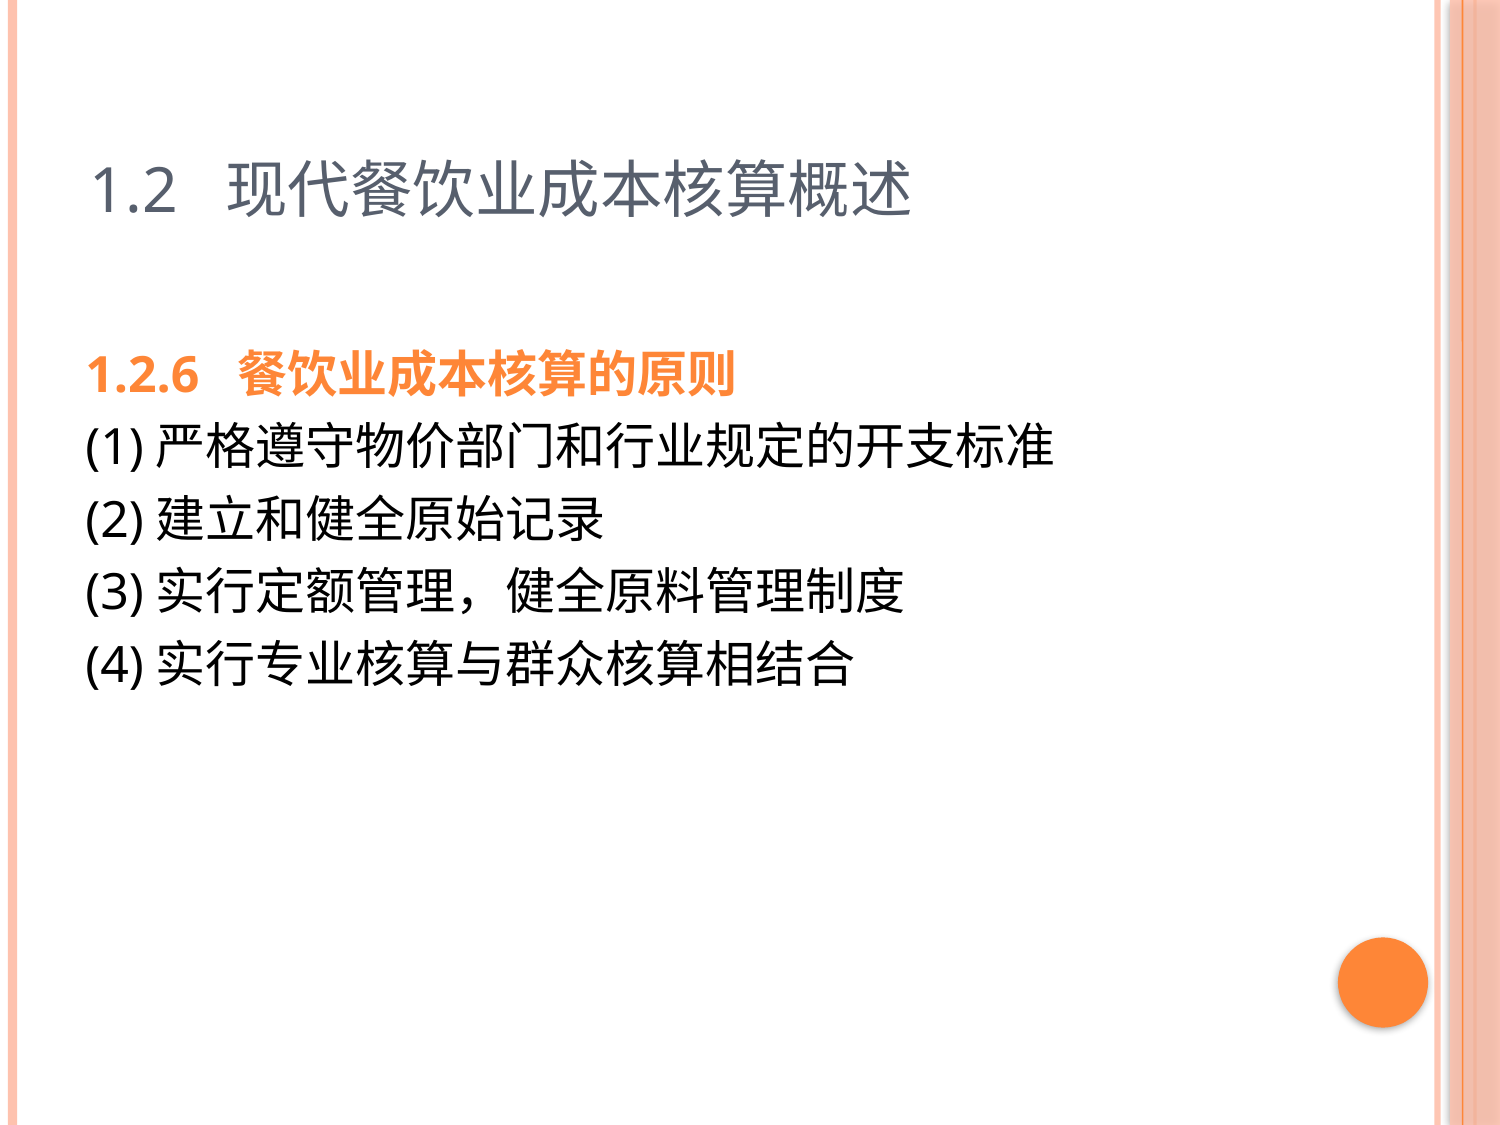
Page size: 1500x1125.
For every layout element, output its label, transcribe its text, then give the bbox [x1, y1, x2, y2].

list 1.2.6 餐饮业成本核算的原则 (1)严格遵守物价部门和行业规定的开支标准 (2)建立和健全原始记录 (3)实行定额管理，健全原料管理制度 (4)实行专业核算与群众核算相结合 [70, 262, 1324, 1063]
title 1.2 现代餐饮业成本核算概述 [75, 45, 1300, 233]
